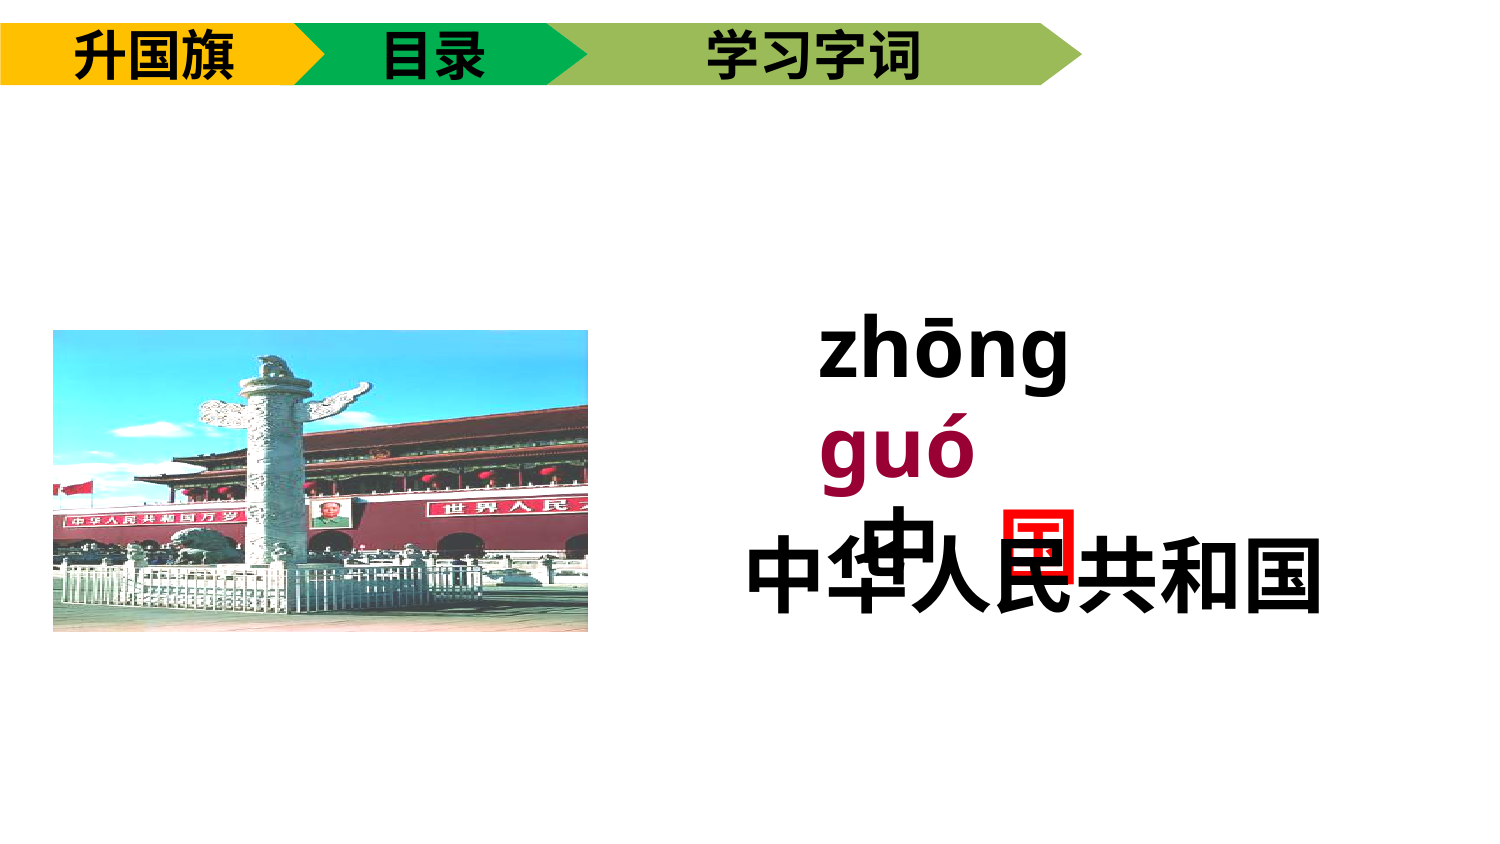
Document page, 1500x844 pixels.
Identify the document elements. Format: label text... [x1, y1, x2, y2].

text_box 升国旗 [0, 23, 325, 86]
text_box 目录 [294, 23, 588, 86]
text_box zhōng ɡuó 中 国 [803, 286, 1254, 515]
text_box 中华人民共和国 [728, 515, 1341, 631]
text_box 学习字词 [547, 23, 1083, 86]
picture [53, 330, 588, 632]
